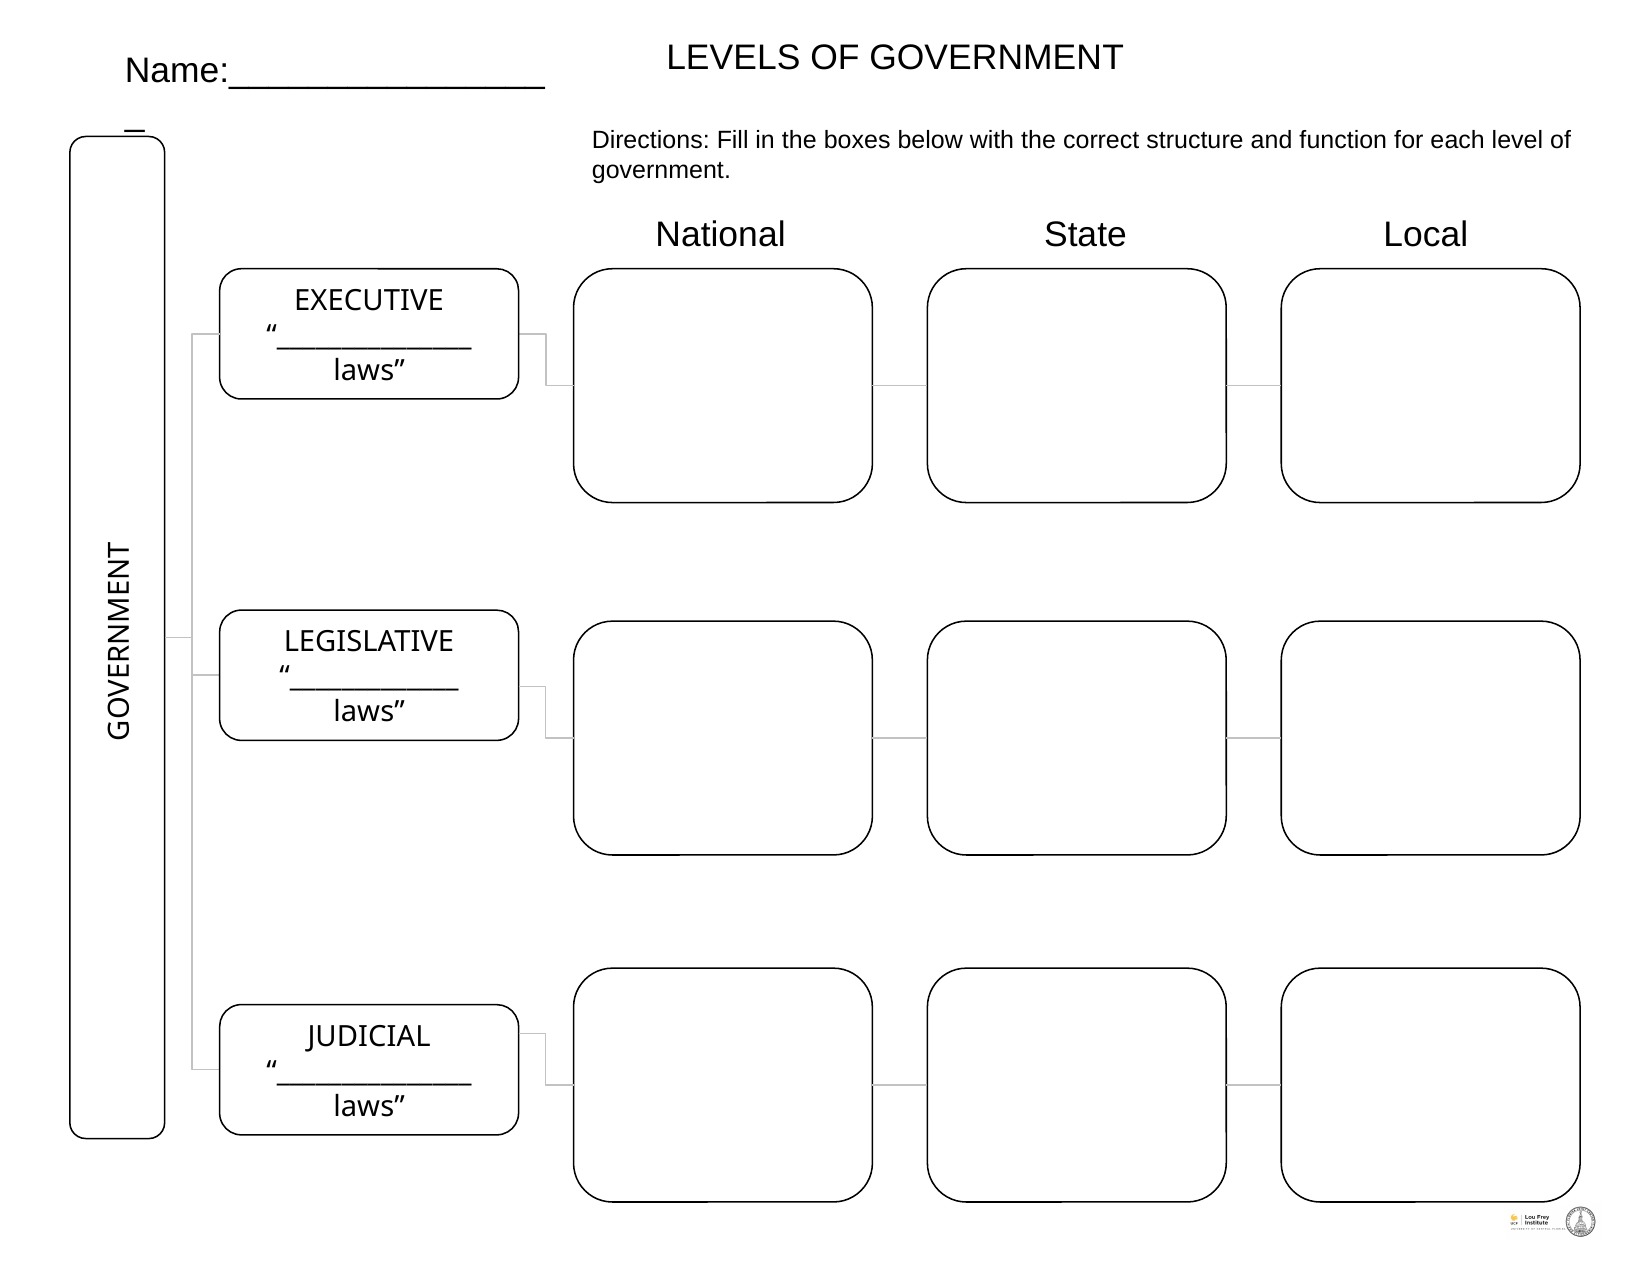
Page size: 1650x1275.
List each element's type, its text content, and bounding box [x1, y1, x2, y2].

text_box [927, 968, 1227, 1203]
text_box [573, 968, 873, 1203]
text_box Name:_________________ [106, 28, 574, 151]
text_box JUDICIAL “_______________ laws” [219, 1004, 519, 1135]
text_box [927, 621, 1227, 856]
text_box LEVELS OF GOVERNMENT [540, 15, 1260, 95]
text_box GOVERNMENT [69, 136, 165, 1139]
text_box [927, 268, 1227, 503]
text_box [518, 686, 574, 739]
picture [1506, 1203, 1602, 1241]
text_box Directions: Fill in the boxes below with the correct structure and function for each level of government. [573, 105, 1634, 203]
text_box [164, 333, 220, 638]
text_box Local [1309, 203, 1552, 272]
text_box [164, 684, 220, 1070]
text_box State [969, 203, 1212, 272]
text_box [573, 269, 873, 503]
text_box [518, 333, 574, 386]
text_box [1281, 621, 1581, 856]
text_box EXECUTIVE “_______________ laws” [219, 268, 519, 399]
text_box [1281, 270, 1581, 503]
text_box [1281, 968, 1581, 1203]
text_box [518, 1033, 574, 1086]
text_box [573, 621, 873, 856]
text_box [164, 645, 220, 676]
text_box National [604, 203, 847, 272]
text_box LEGISLATIVE “_____________ laws” [225, 610, 519, 741]
